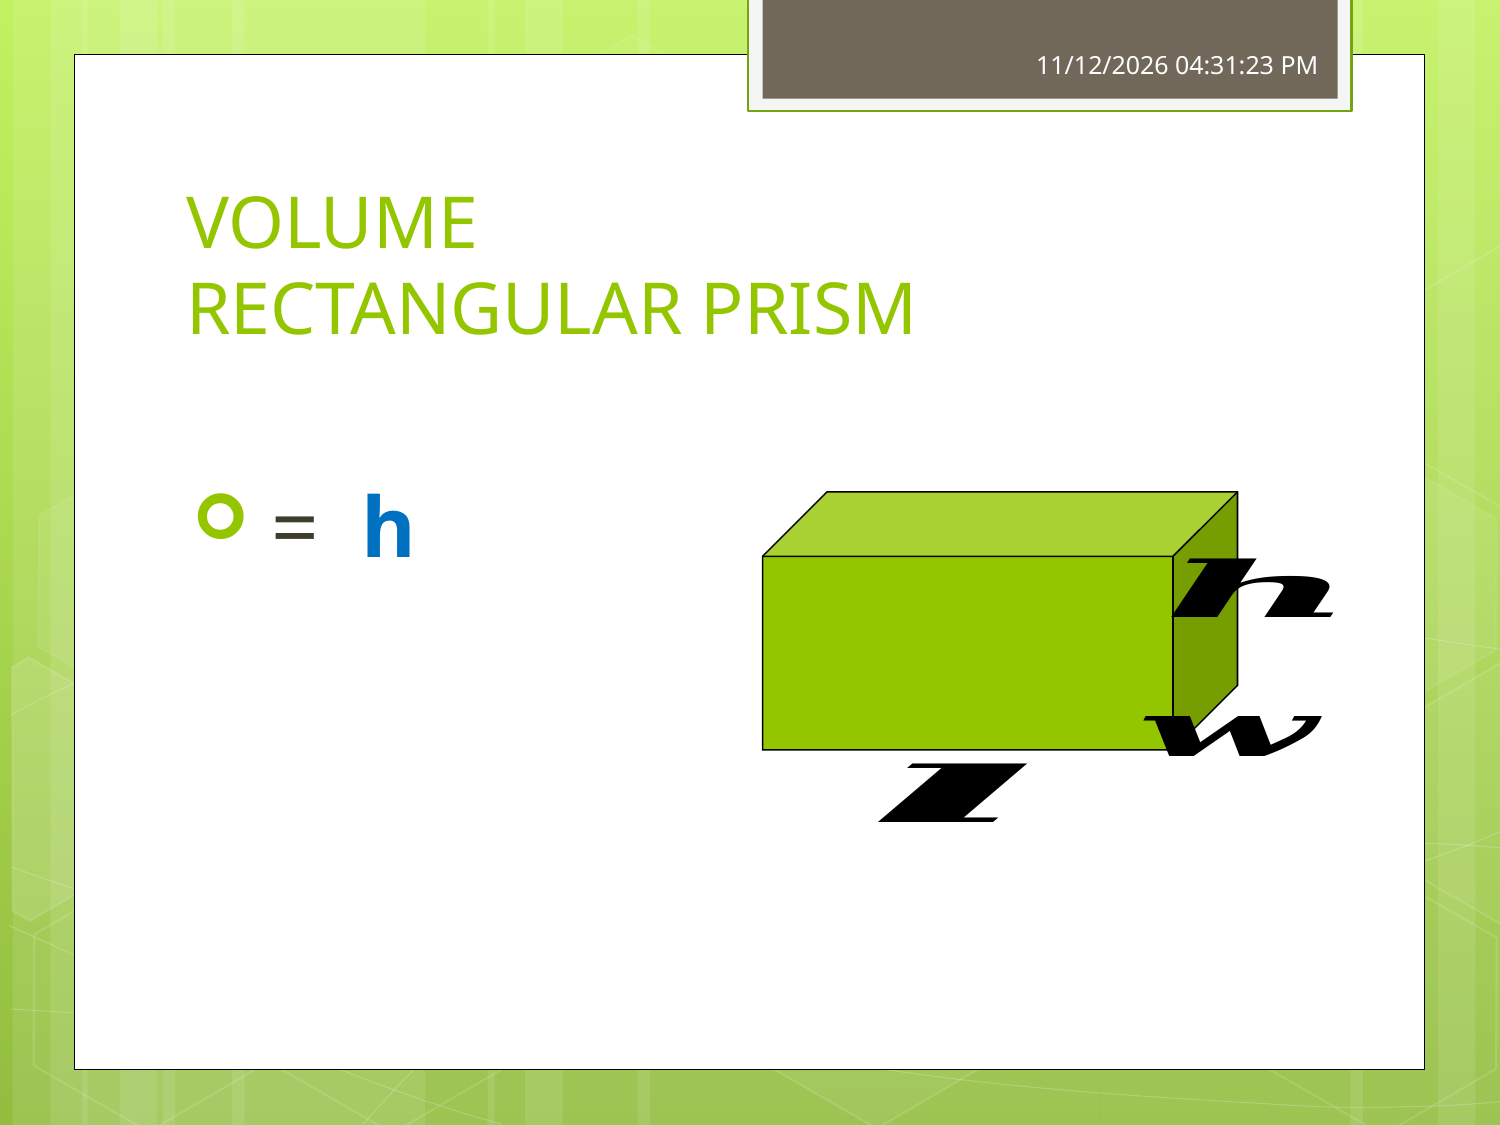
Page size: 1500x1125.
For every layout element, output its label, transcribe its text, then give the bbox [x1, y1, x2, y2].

title VOLUME RECTANGULAR PRISM [171, 168, 1324, 357]
text_box [762, 491, 1238, 750]
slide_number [983, 36, 1334, 97]
